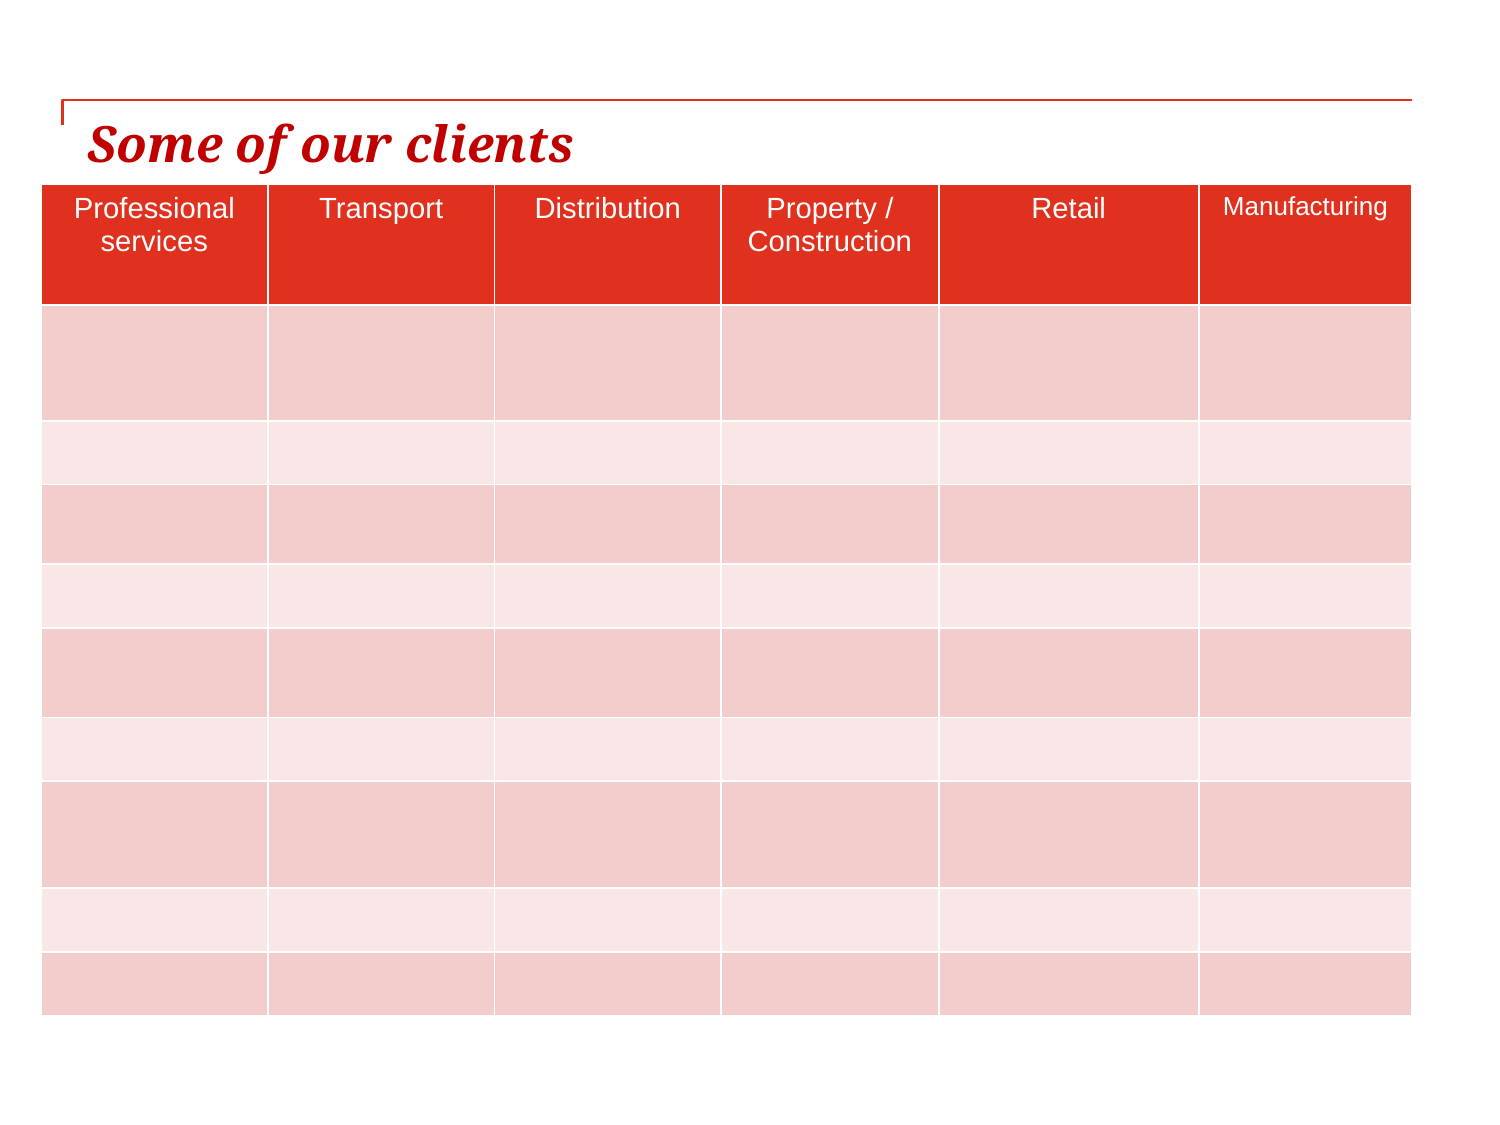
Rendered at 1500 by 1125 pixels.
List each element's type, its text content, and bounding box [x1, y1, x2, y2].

table_header Transport [269, 185, 494, 304]
table_cell [722, 782, 938, 887]
title Some of our clients [87, 112, 1413, 184]
table_cell [269, 422, 494, 484]
table_cell [1200, 306, 1411, 420]
table_cell [722, 485, 938, 563]
table_cell [1200, 889, 1411, 951]
table_cell [269, 485, 494, 563]
table_cell [495, 953, 720, 1015]
table_cell [495, 629, 720, 717]
table_header Distribution [495, 185, 720, 304]
table_cell [42, 422, 267, 484]
table_cell [495, 565, 720, 627]
table_cell [940, 422, 1198, 484]
table_cell [1200, 718, 1411, 780]
table_header Manufacturing [1200, 185, 1411, 304]
table_cell [42, 306, 267, 420]
table_cell [495, 889, 720, 951]
table_cell [42, 565, 267, 627]
table_cell [940, 953, 1198, 1015]
table_cell [42, 718, 267, 780]
table_cell [940, 782, 1198, 887]
table_cell [269, 565, 494, 627]
table_cell [42, 629, 267, 717]
table_cell [495, 306, 720, 420]
table_cell [722, 889, 938, 951]
table_cell [269, 953, 494, 1015]
table_cell [495, 485, 720, 563]
table_cell [269, 718, 494, 780]
table_cell [722, 422, 938, 484]
table_cell [42, 889, 267, 951]
table_cell [495, 782, 720, 887]
table_cell [940, 565, 1198, 627]
table_cell [1200, 565, 1411, 627]
table_cell [269, 306, 494, 420]
table_cell [940, 485, 1198, 563]
table_cell [495, 718, 720, 780]
table_cell [940, 629, 1198, 717]
table_cell [722, 629, 938, 717]
table_cell [940, 718, 1198, 780]
table_cell [722, 718, 938, 780]
table_header Property / Construction [722, 185, 938, 304]
table_cell [1200, 629, 1411, 717]
table_cell [940, 889, 1198, 951]
table_cell [269, 782, 494, 887]
table_cell [1200, 953, 1411, 1015]
table_cell [1200, 422, 1411, 484]
table_cell [42, 485, 267, 563]
table_cell [722, 306, 938, 420]
table_cell [269, 629, 494, 717]
table_header Professional services [42, 185, 267, 304]
table_cell [1200, 782, 1411, 887]
table_cell [495, 422, 720, 484]
table_cell [42, 953, 267, 1015]
table_cell [722, 565, 938, 627]
table_cell [1200, 485, 1411, 563]
table_cell [269, 889, 494, 951]
table_cell [940, 306, 1198, 420]
table_cell [42, 782, 267, 887]
table_cell [722, 953, 938, 1015]
table_header Retail [940, 185, 1198, 304]
